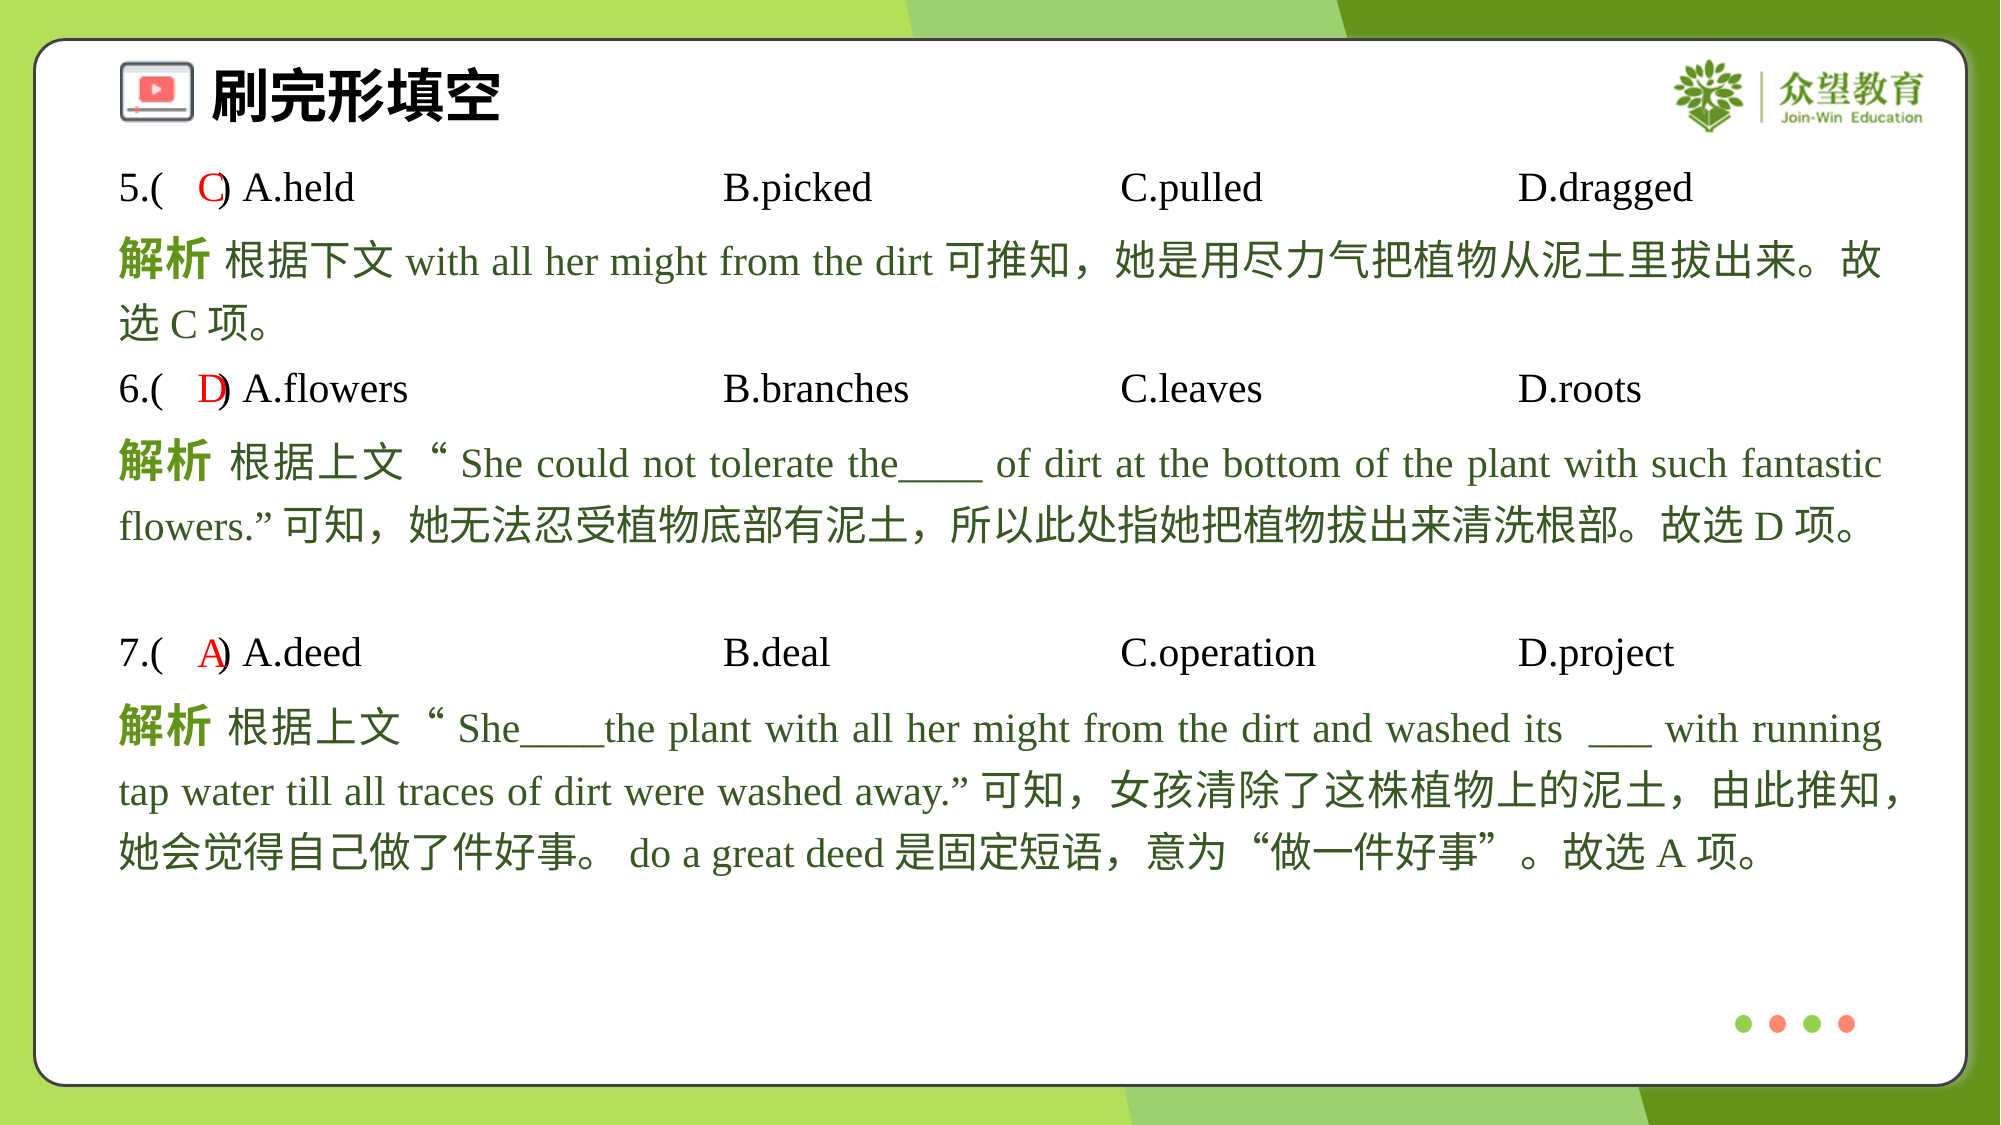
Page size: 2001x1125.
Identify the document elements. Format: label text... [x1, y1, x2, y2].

text_box 解析 根据下文with all her might from the dirt可推知，她是用尽力气把植物从泥土里拔出来。故选C项。 [118, 215, 1883, 343]
text_box A [192, 612, 233, 671]
text_box 5.( ) A.held B.picked C.pulled D.dragged [231, 146, 1883, 204]
text_box 解析 根据上文“She____the plant with all her might from the dirt and washed its ___ with running tap water till all traces of dirt were washed away.”可知，女孩清除了这株植物上的泥土，由此推知，她会觉得自己做了件好事。do a great deed是固定短语，意为“做一件好事”。故选A项。 [118, 682, 1883, 934]
text_box D [192, 348, 233, 406]
text_box 解析 根据上文“She could not tolerate the____ of dirt at the bottom of the plant with such fantastic flowers.”可知，她无法忍受植物底部有泥土，所以此处指她把植物拔出来清洗根部。故选D项。 [118, 417, 1883, 607]
text_box 7.( ) A.deed B.deal C.operation D.project [233, 612, 1883, 670]
text_box 6.( ) A.flowers B.branches C.leaves D.roots [118, 348, 192, 406]
text_box 5.( ) A.held B.picked C.pulled D.dragged [118, 146, 192, 204]
picture [0, 0, 2000, 1125]
text_box 6.( ) A.flowers B.branches C.leaves D.roots [233, 348, 1883, 406]
text_box 7.( ) A.deed B.deal C.operation D.project [118, 612, 192, 670]
text_box C [192, 146, 231, 205]
